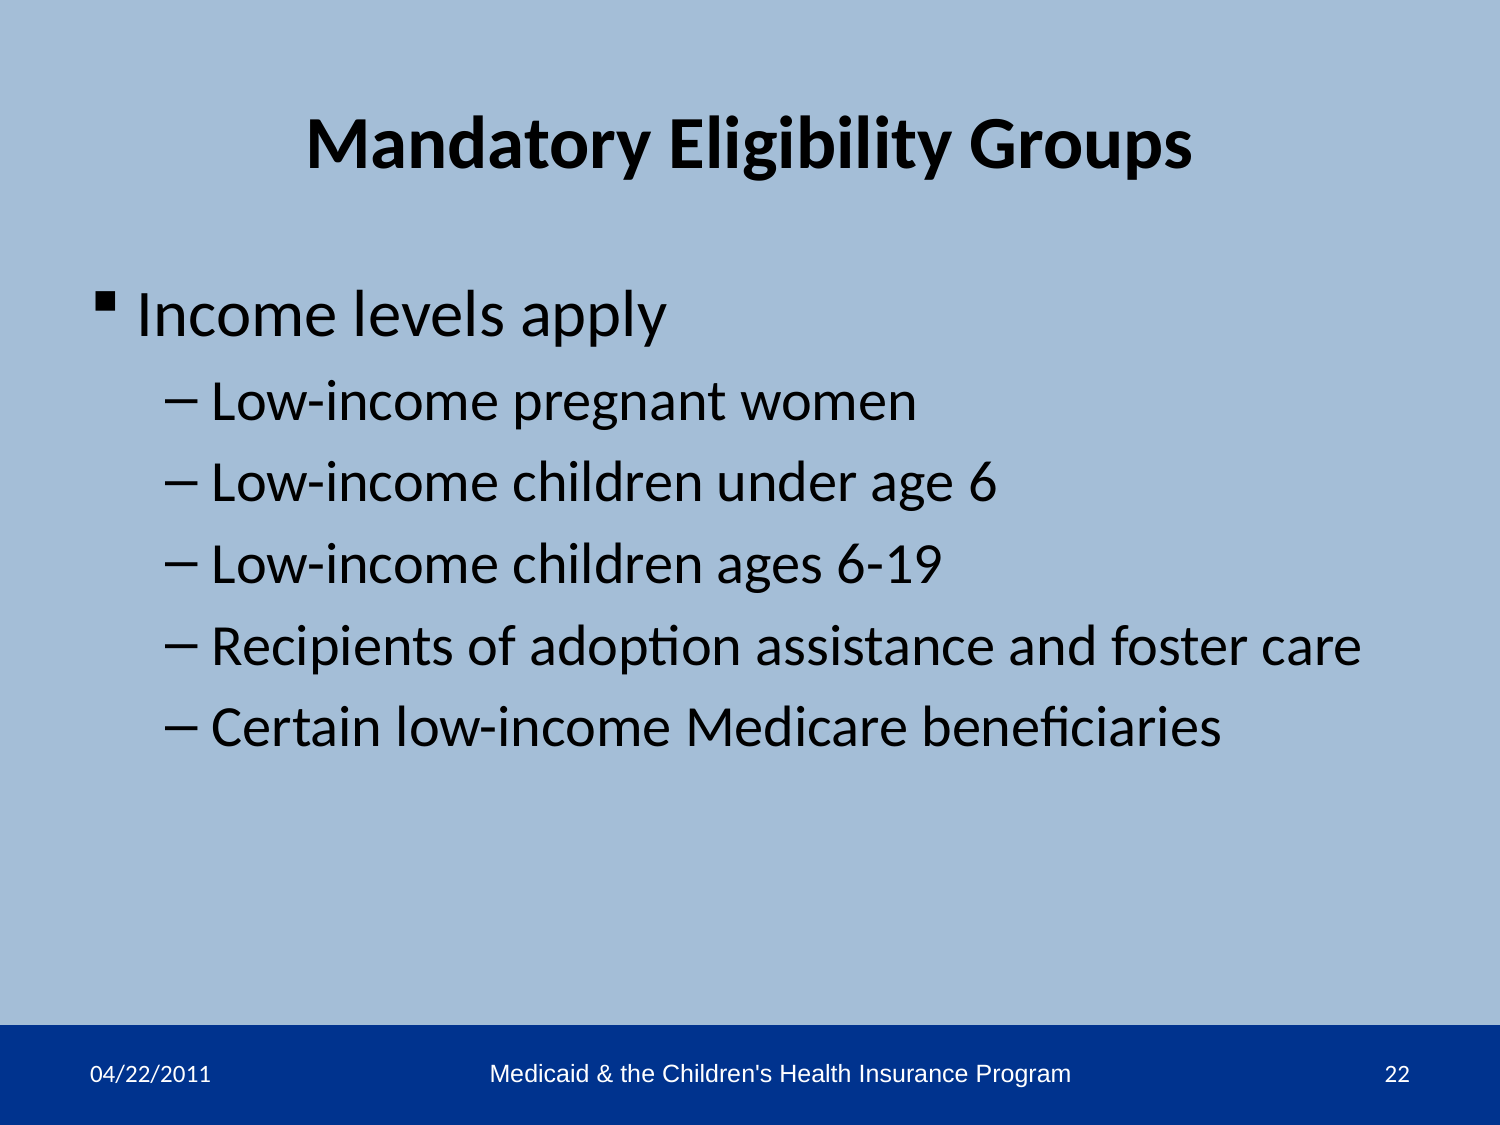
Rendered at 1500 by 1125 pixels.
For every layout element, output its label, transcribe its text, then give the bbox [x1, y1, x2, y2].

footer Medicaid & the Children's Health Insurance Program [287, 1042, 1275, 1103]
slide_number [75, 1042, 287, 1103]
list Income levels apply Low-income pregnant women Low-income children under age 6 Low-income children ages 6-19 Recipients of adoption assistance and foster care Certain low-income Medicare beneficiaries [74, 262, 1426, 1006]
title Mandatory Eligibility Groups [74, 44, 1426, 233]
slide_number 22 [1275, 1042, 1425, 1103]
